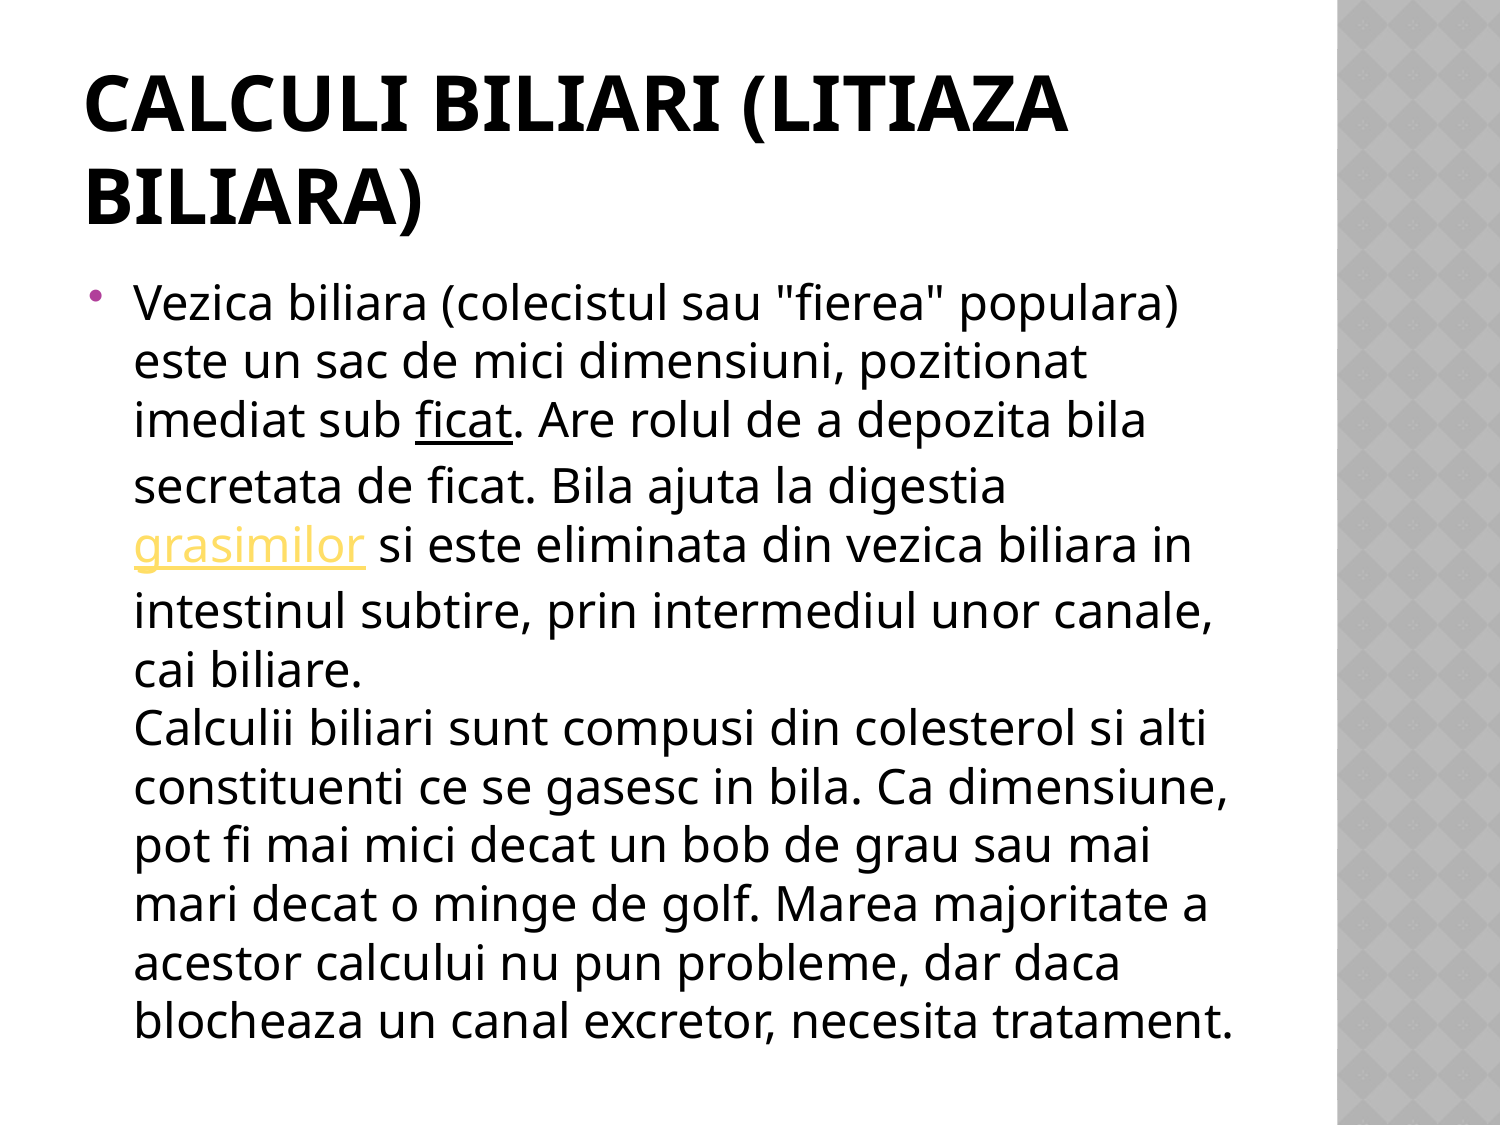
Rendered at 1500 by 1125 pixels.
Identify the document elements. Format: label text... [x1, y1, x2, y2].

title Calculi biliari (litiaza biliara) [75, 52, 1263, 240]
list Vezica biliara (colecistul sau "fierea" populara) este un sac de mici dimensiuni, pozitionat imediat sub ficat. Are rolul de a depozita bila secretata de ficat. Bila ajuta la digestia grasimilor si este eliminata din vezica biliara in intestinul subtire, prin intermediul unor canale, cai biliare. Calculii biliari sunt compusi din colesterol si alti constituenti ce se gasesc in bila. Ca dimensiune, pot fi mai mici decat un bob de grau sau mai mari decat o minge de golf. Marea majoritate a acestor calcului nu pun probleme, dar daca blocheaza un canal excretor, necesita tratament. [75, 264, 1263, 1059]
